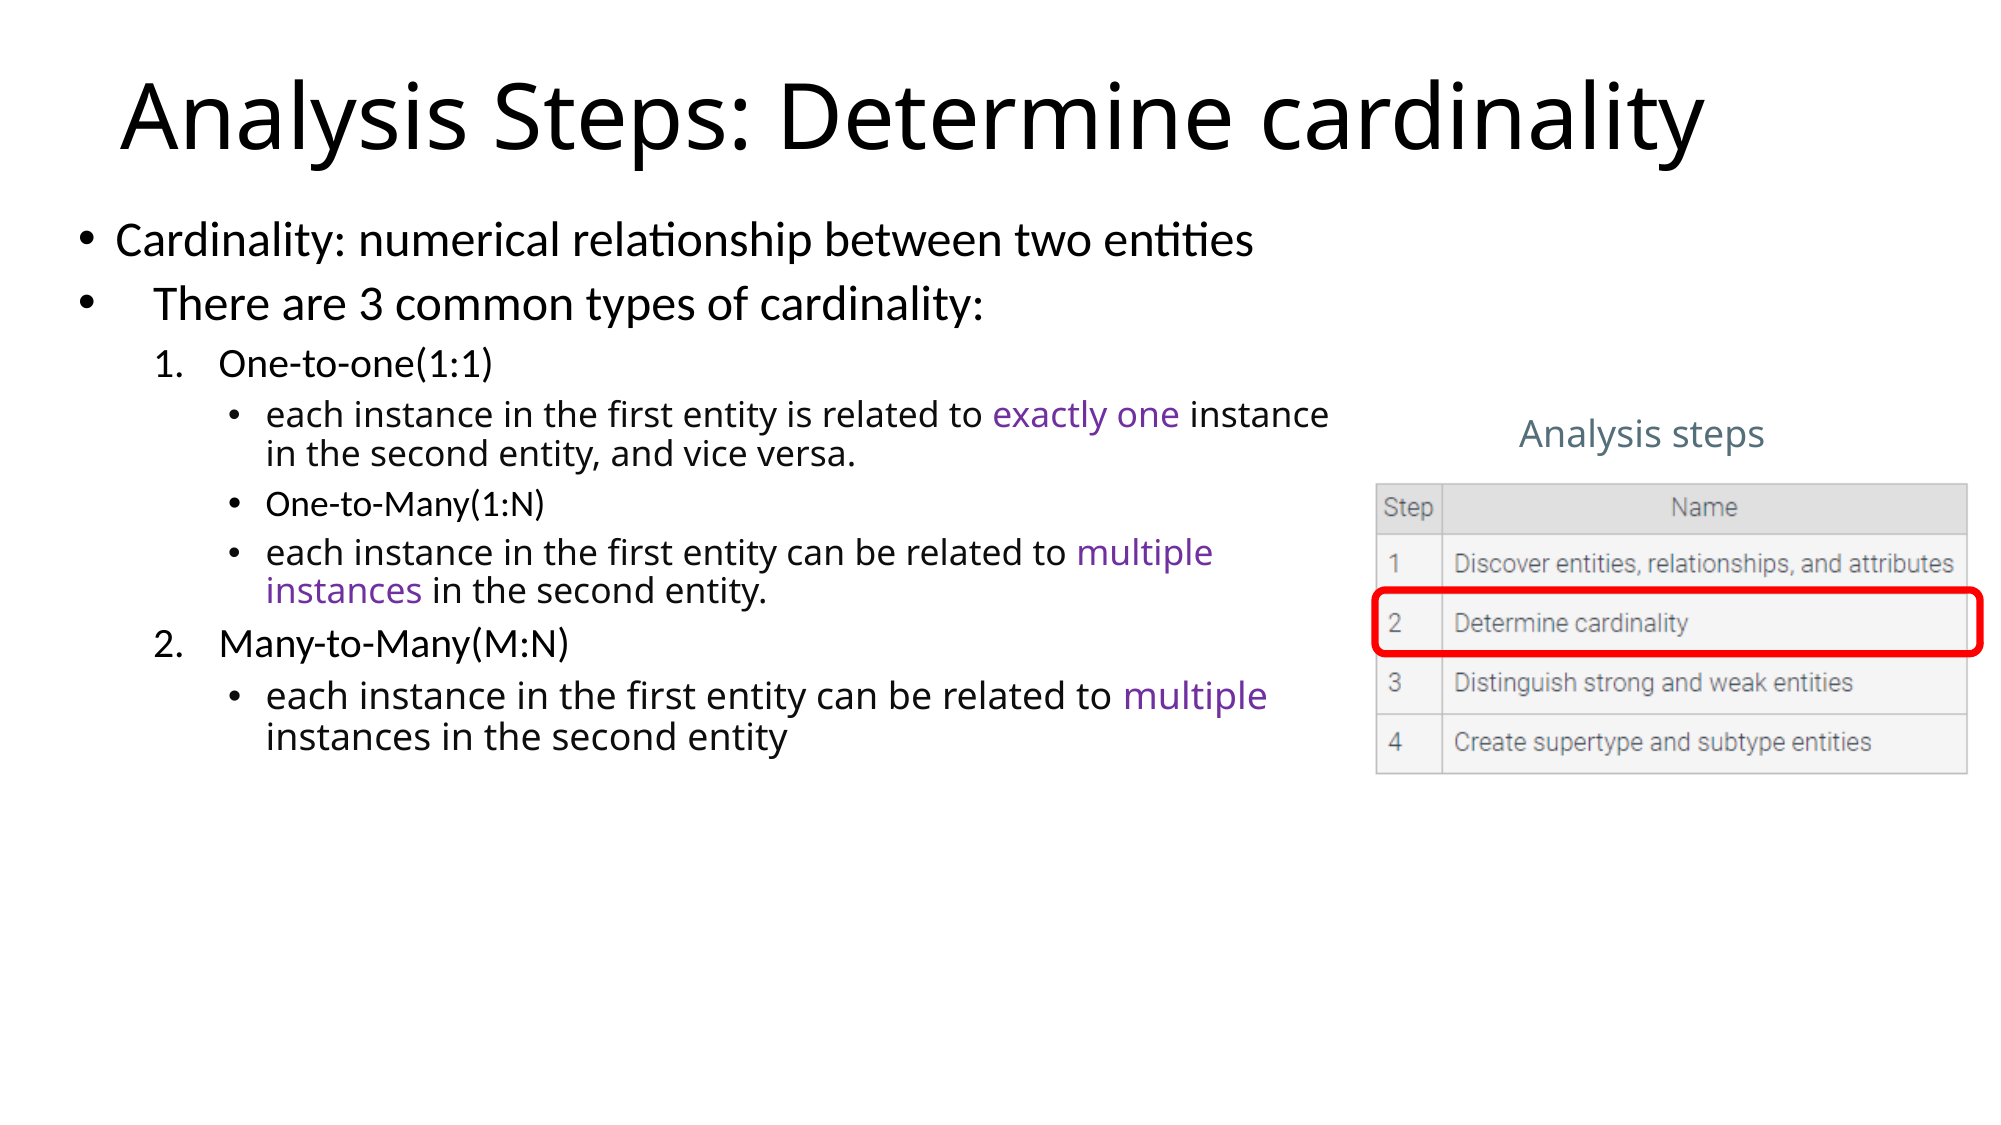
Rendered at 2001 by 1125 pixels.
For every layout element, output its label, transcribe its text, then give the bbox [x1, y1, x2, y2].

picture [1354, 460, 2000, 784]
text_box Analysis steps [1504, 402, 1863, 460]
title Analysis Steps: Determine cardinality [105, 11, 1831, 229]
list Cardinality: numerical relationship between two entities There are 3 common types of cardinality: One-to-one(1:1) each instance in the first entity is related to exactly one instance in the second entity, and vice versa. One-to-Many(1:N) each instance in the first entity can be related to multiple instances in the second entity. Many-to-Many(M:N) each instance in the first entity can be related to multiple instances in the second entity [0, 205, 1355, 1058]
